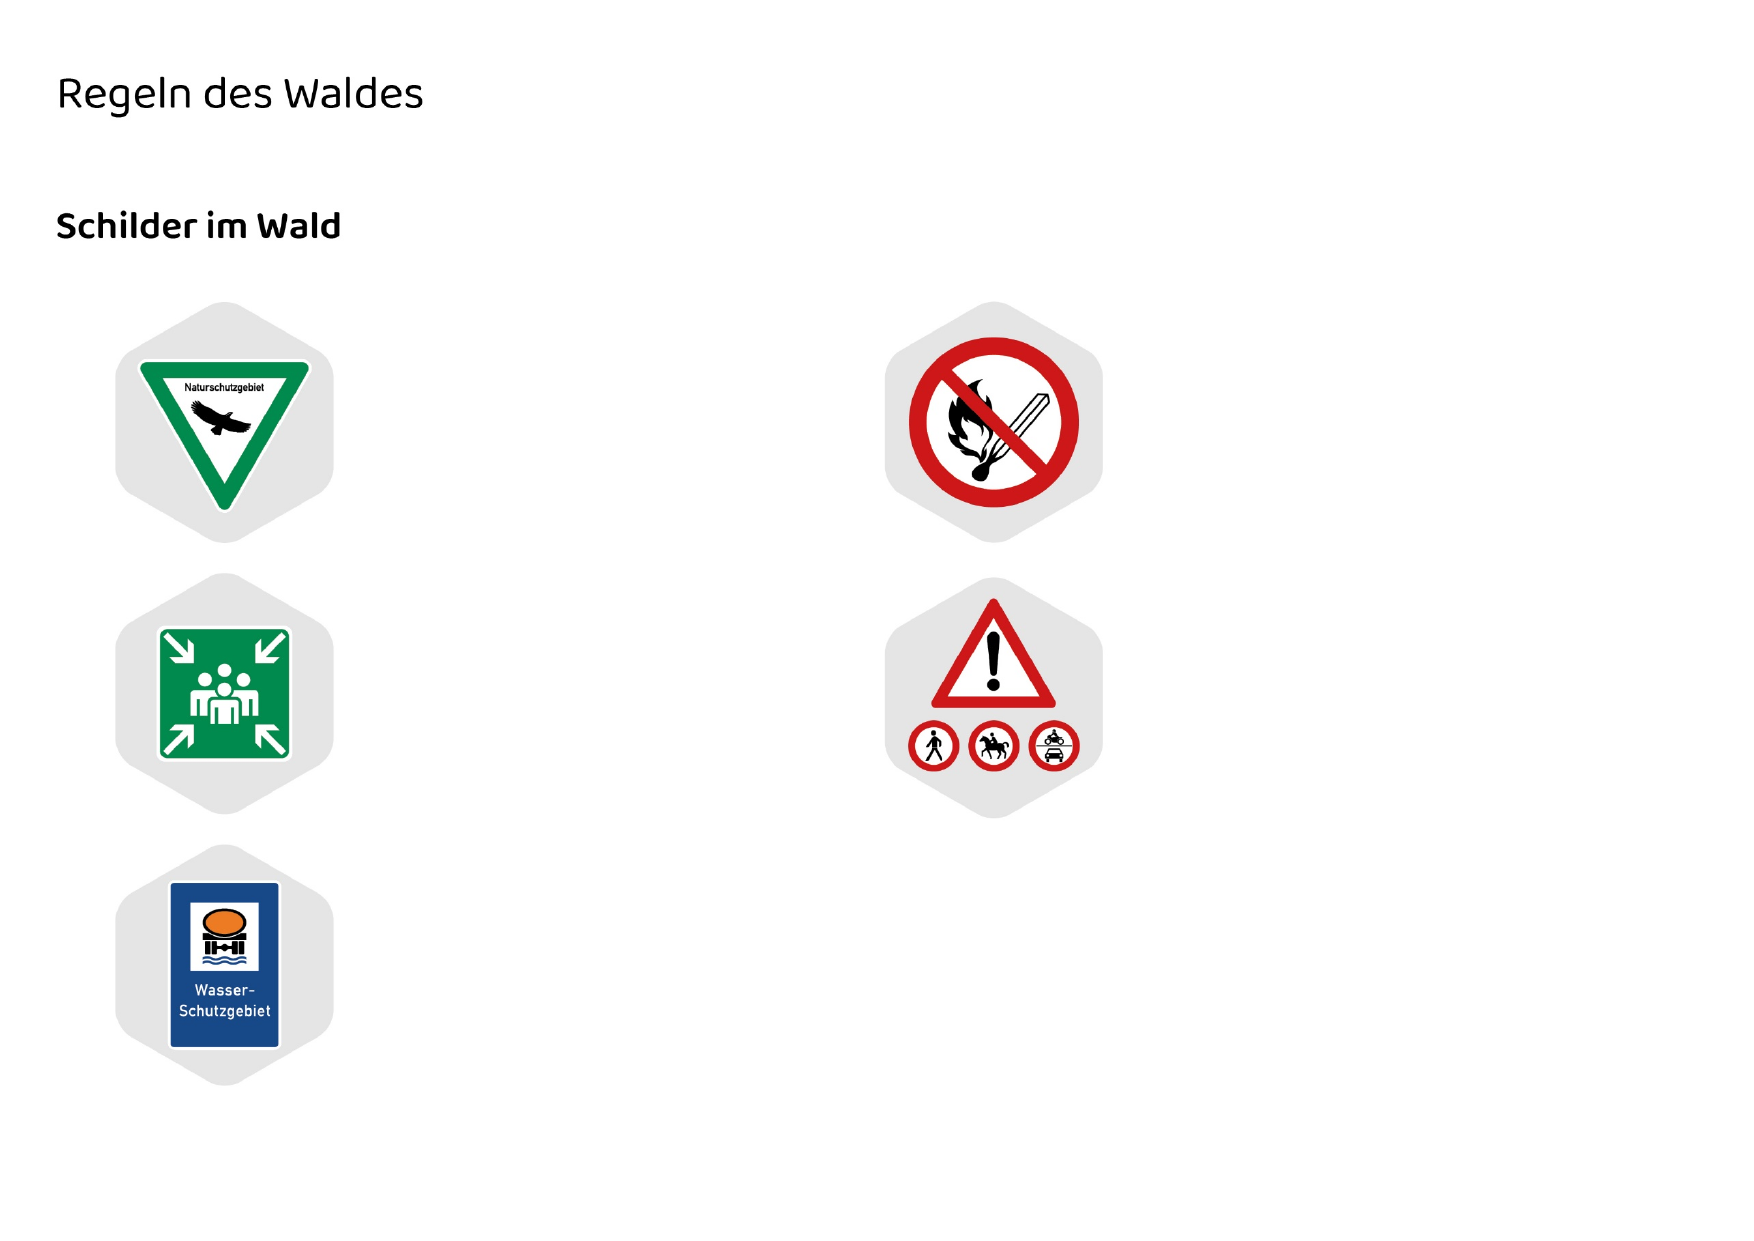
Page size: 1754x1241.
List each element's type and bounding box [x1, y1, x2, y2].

picture [0, 0, 1650, 1167]
